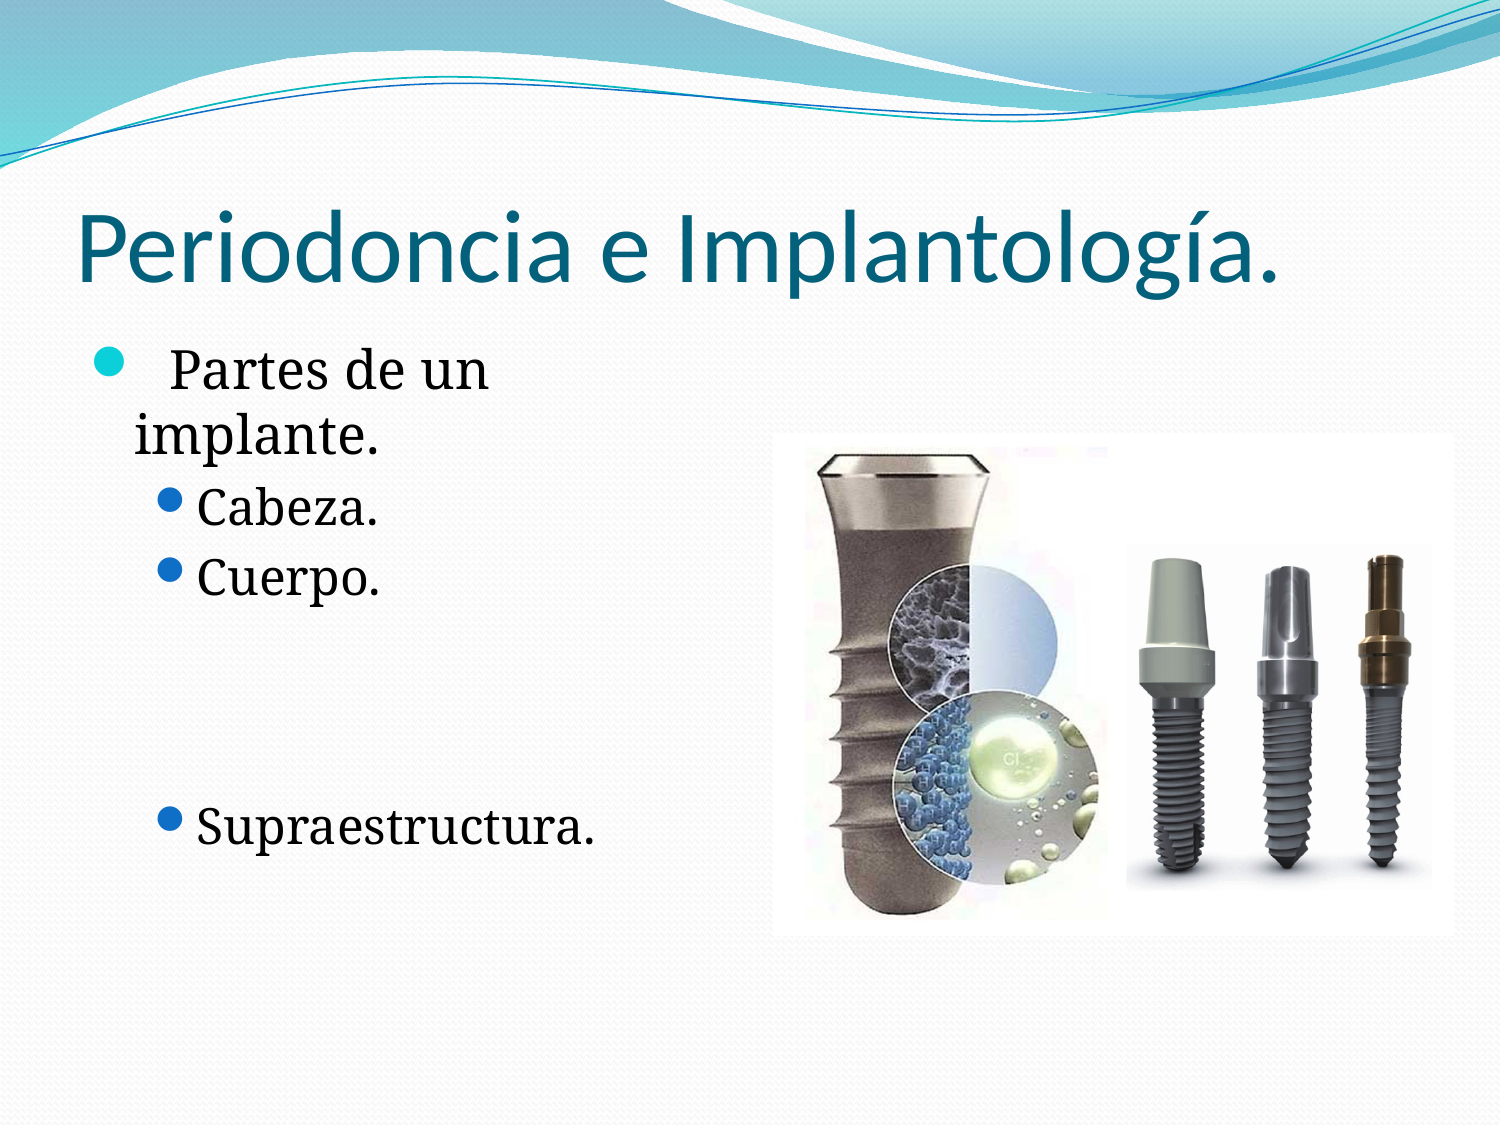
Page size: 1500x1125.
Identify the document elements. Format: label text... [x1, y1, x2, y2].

title Periodoncia e Implantología. [75, 115, 1425, 303]
list Partes de un implante. Cabeza. Cuerpo. Supraestructura. [75, 328, 727, 1038]
picture [773, 433, 1454, 937]
